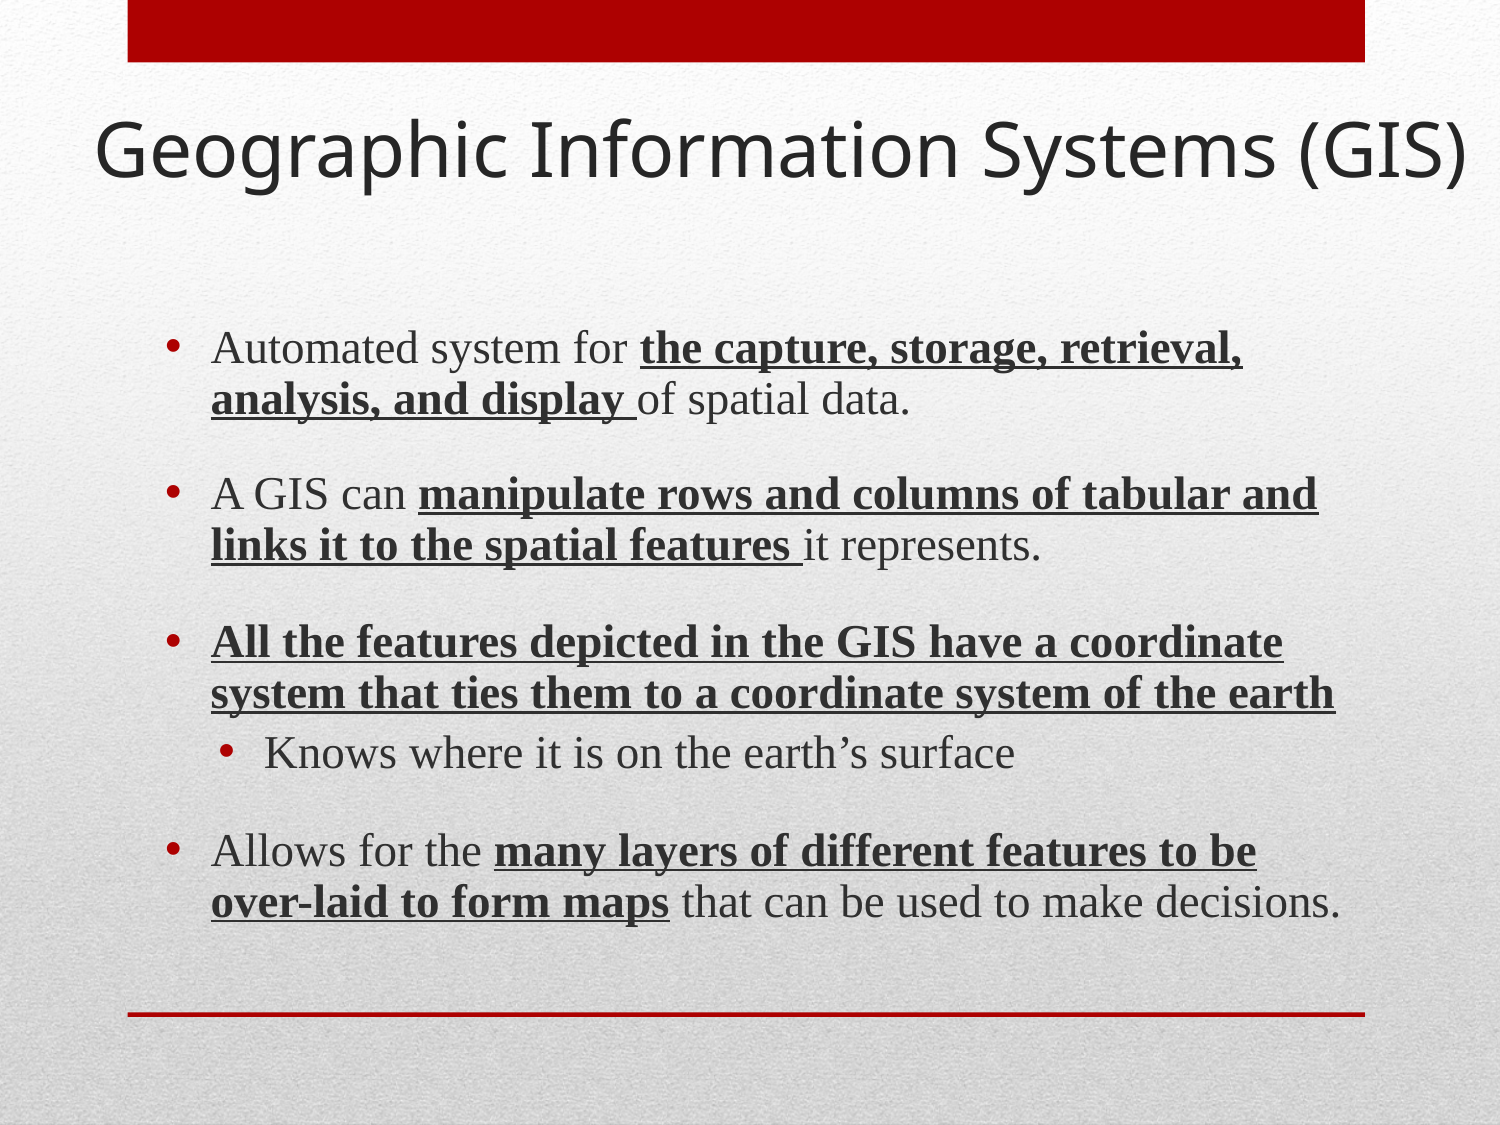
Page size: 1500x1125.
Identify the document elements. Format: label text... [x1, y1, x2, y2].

title Geographic Information Systems (GIS) [62, 12, 1500, 200]
list Automated system for the capture, storage, retrieval, analysis, and display of spatial data. A GIS can manipulate rows and columns of tabular and links it to the spatial features it represents. All the features depicted in the GIS have a coordinate system that ties them to a coordinate system of the earth Knows where it is on the earth’s surface Allows for the many layers of different features to be over-laid to form maps that can be used to make decisions. [150, 249, 1363, 993]
